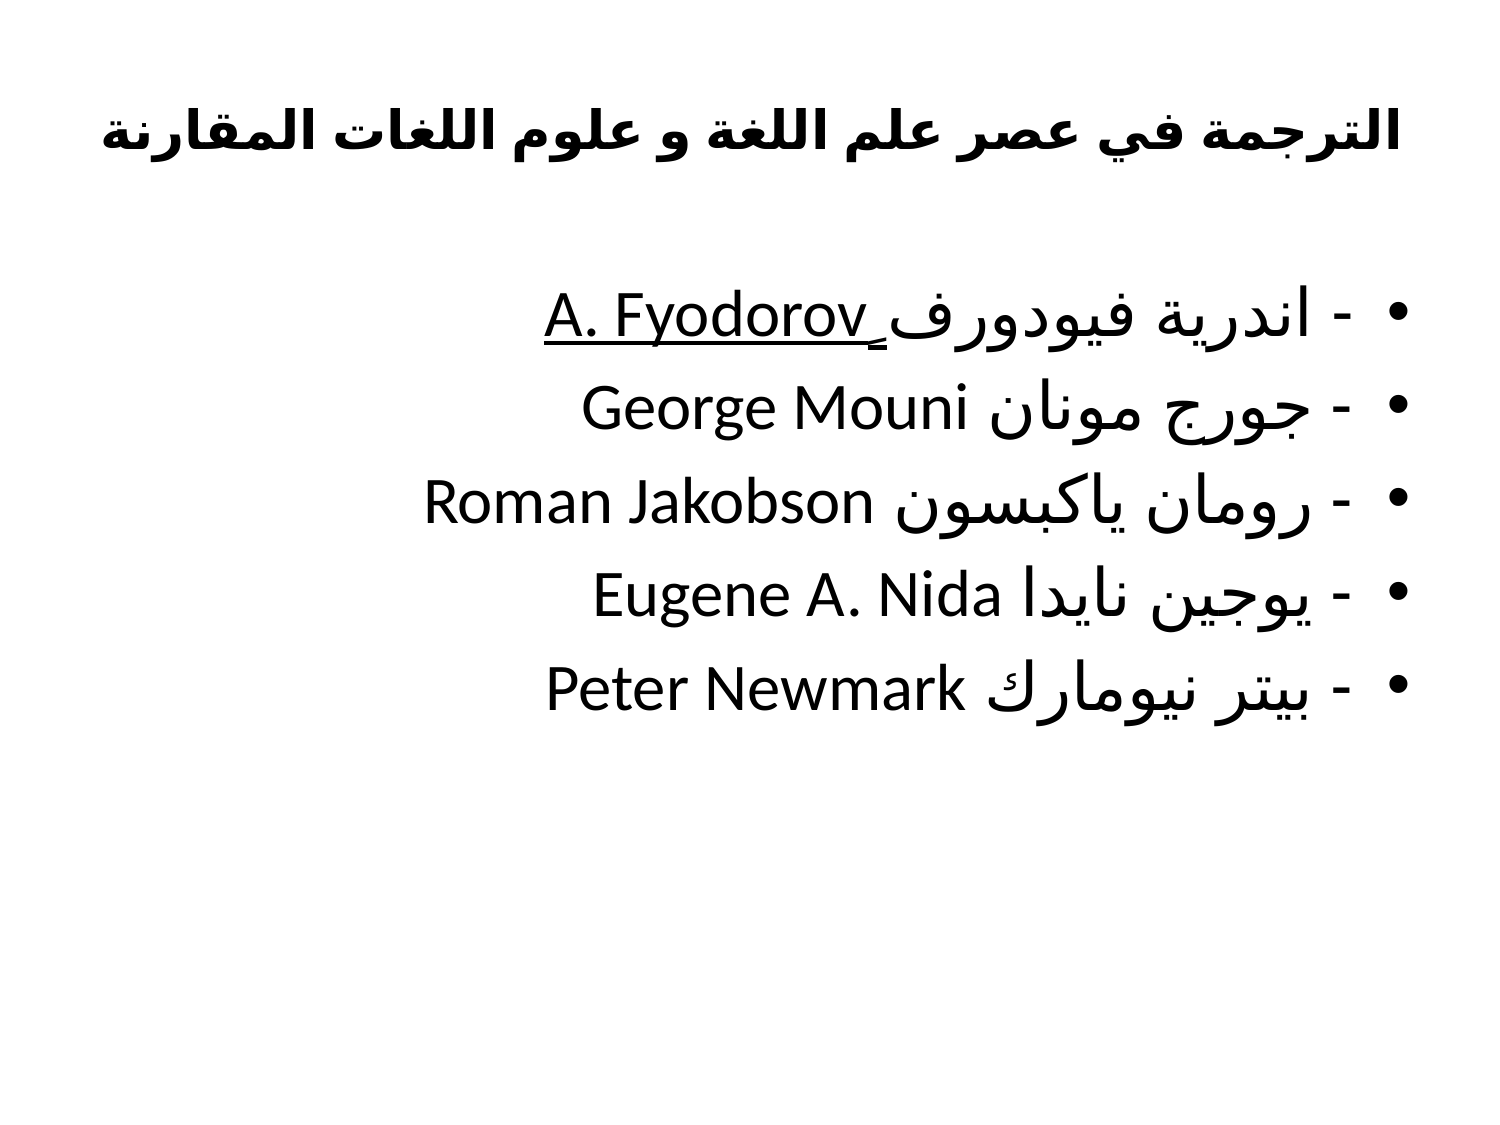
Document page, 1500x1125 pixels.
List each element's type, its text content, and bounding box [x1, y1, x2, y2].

title الترجمة في عصر علم اللغة و علوم اللغات المقارنة [76, 66, 1427, 254]
list - اندرية فيودورف ِA. Fyodorov - جورج مونان George Mouni - رومان ياكبسون Roman Jakobson - يوجين نايدا Eugene A. Nida - بيتر نيومارك Peter Newmark [75, 262, 1425, 1005]
